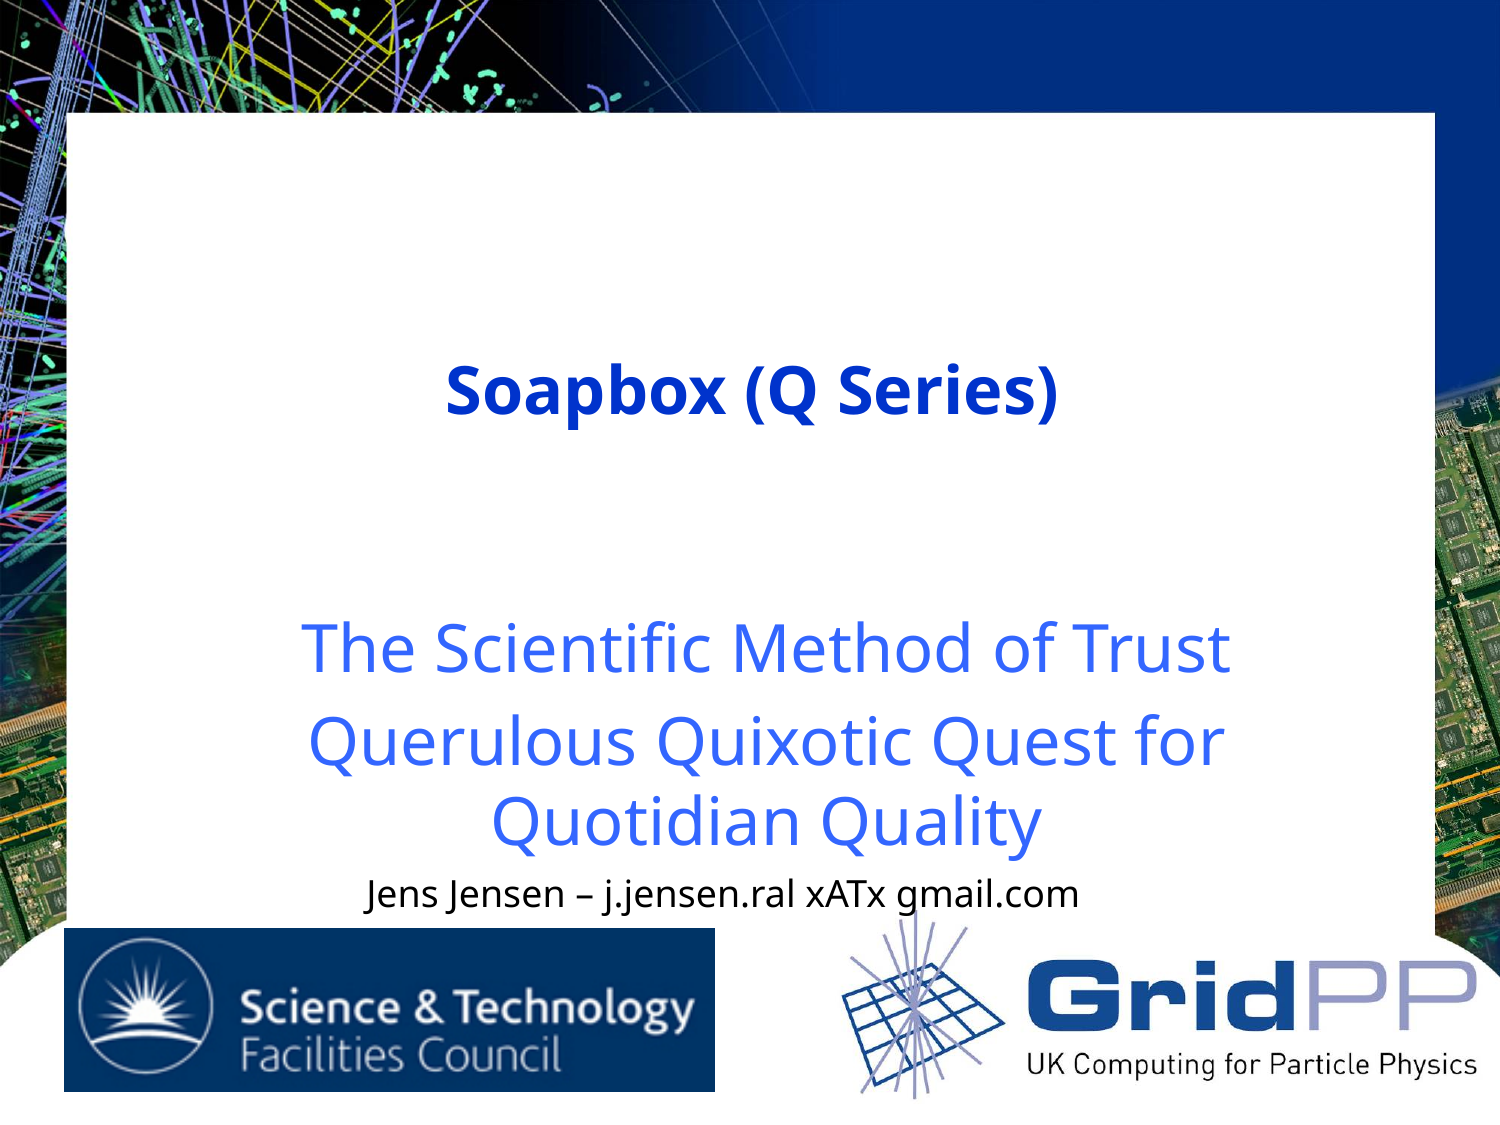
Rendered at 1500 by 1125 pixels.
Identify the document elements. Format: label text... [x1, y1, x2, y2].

title Soapbox (Q Series) [170, 266, 1335, 509]
subtitle The Scientific Method of Trust Querulous Quixotic Quest for Quotidian Quality [241, 597, 1293, 886]
text_box Jens Jensen – j.jensen.ral xATx gmail.com [351, 862, 1096, 923]
picture [0, 0, 1500, 1125]
